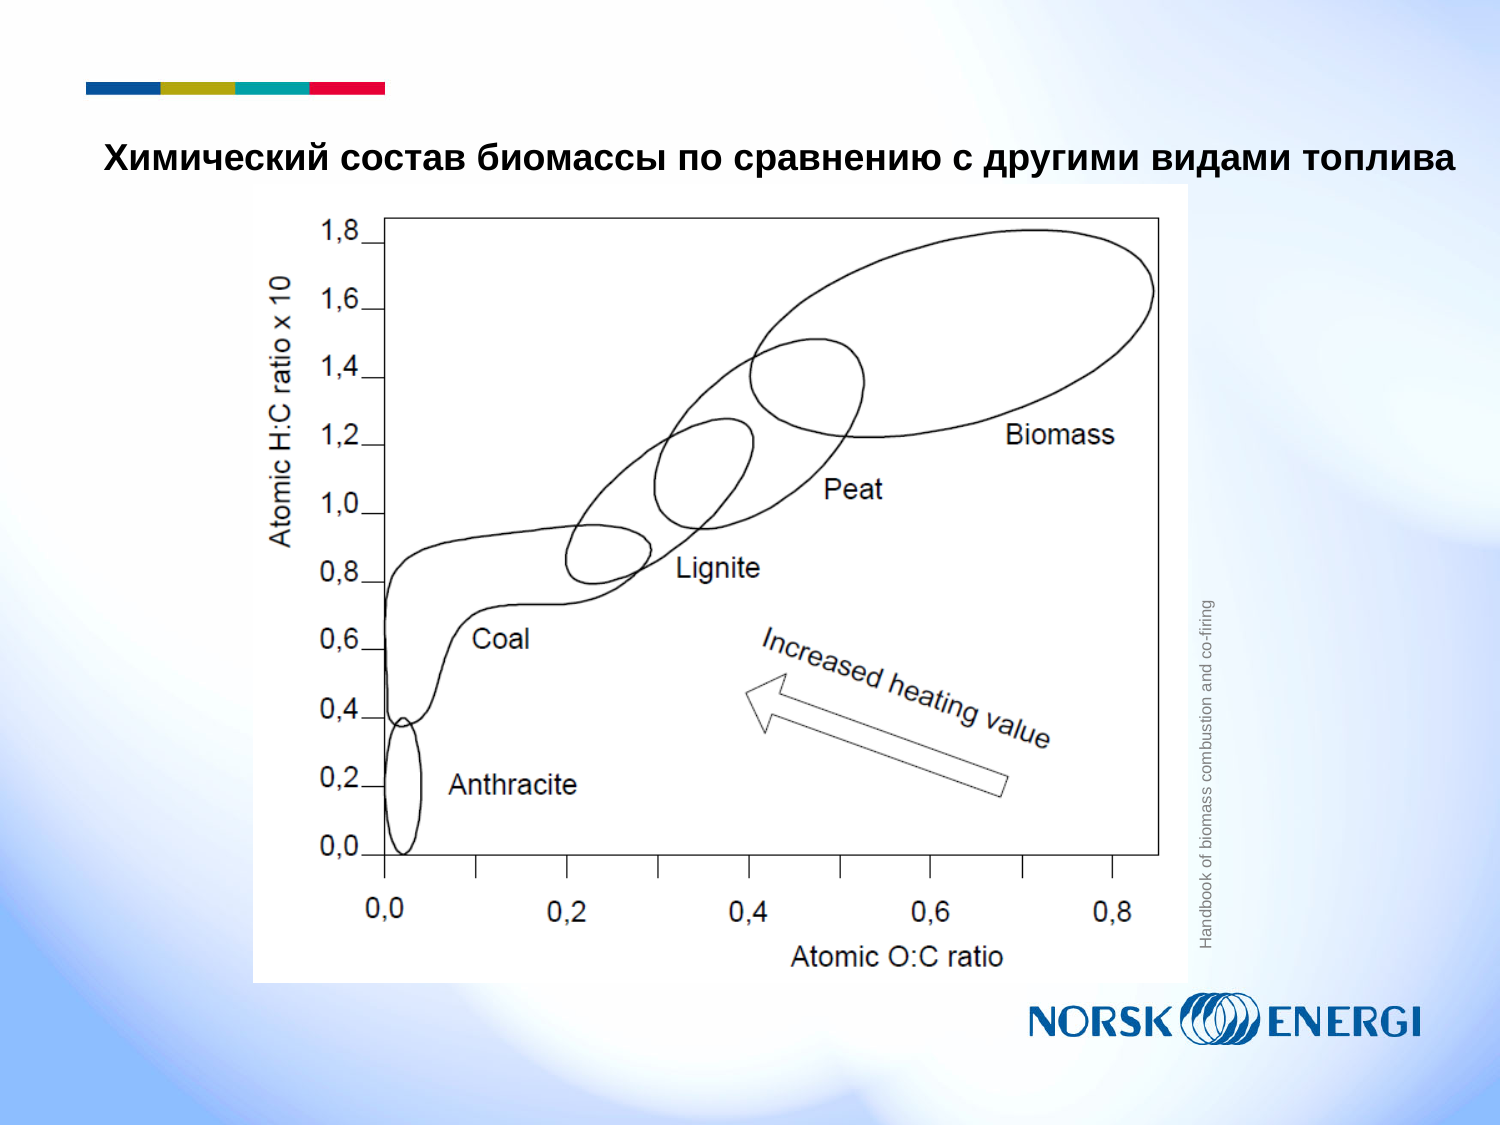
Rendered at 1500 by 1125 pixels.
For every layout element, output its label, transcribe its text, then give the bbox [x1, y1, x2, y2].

title Химический состав биомассы по сравнению с другими видами топлива [88, 89, 1500, 222]
text_box Handbook of biomass combustion and co-firing [1193, 491, 1222, 965]
picture [0, 0, 1500, 1125]
